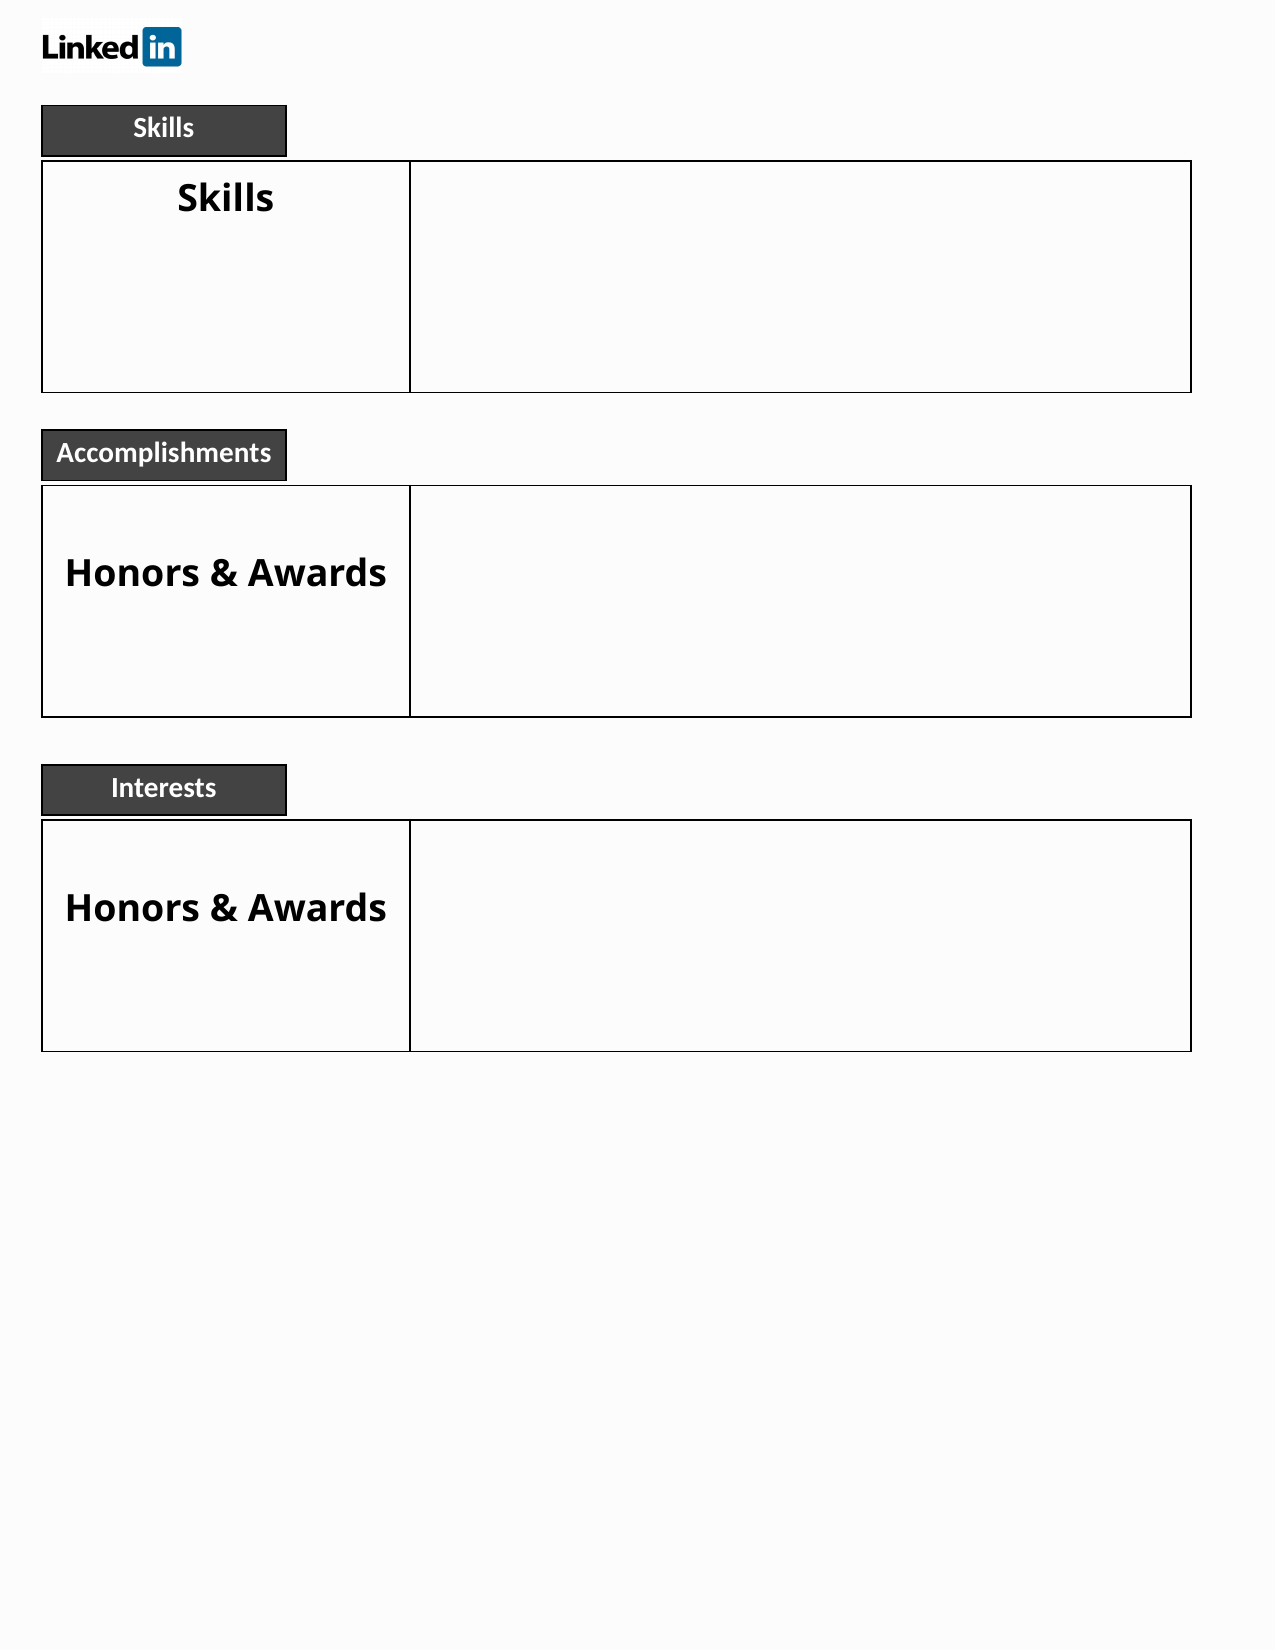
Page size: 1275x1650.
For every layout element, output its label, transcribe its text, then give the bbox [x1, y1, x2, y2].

picture [41, 17, 183, 74]
table_header Honors & Awards [43, 486, 409, 716]
table_header Skills [43, 106, 285, 155]
table_header [411, 162, 1190, 392]
table_header Accomplishments [43, 431, 285, 480]
table_header [411, 821, 1190, 1051]
table_header Interests [43, 766, 285, 814]
table_header Honors & Awards [43, 821, 409, 1051]
table_header [411, 486, 1190, 716]
table_header Skills [43, 162, 409, 392]
